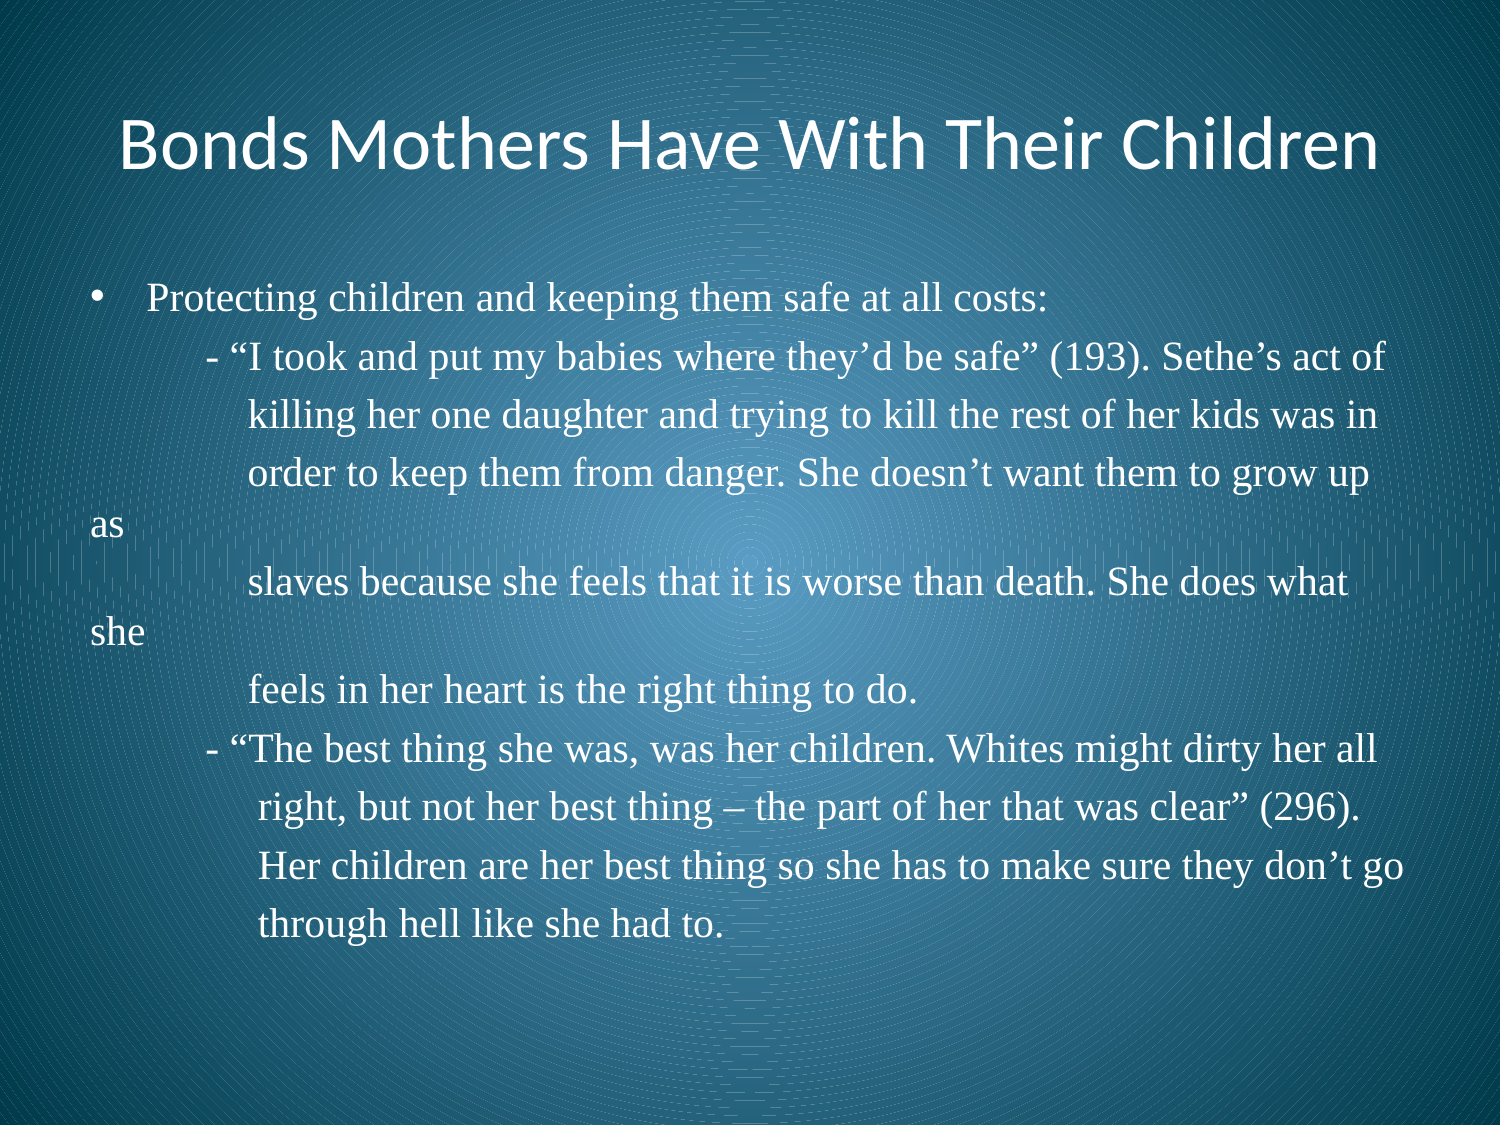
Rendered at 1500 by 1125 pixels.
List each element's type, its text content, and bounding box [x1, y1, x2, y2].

list Protecting children and keeping them safe at all costs: - “I took and put my babies where they’d be safe” (193). Sethe’s act of killing her one daughter and trying to kill the rest of her kids was in order to keep them from danger. She doesn’t want them to grow up as slaves because she feels that it is worse than death. She does what she feels in her heart is the right thing to do. - “The best thing she was, was her children. Whites might dirty her all right, but not her best thing – the part of her that was clear” (296). Her children are her best thing so she has to make sure they don’t go through hell like she had to. [75, 262, 1425, 1005]
title Bonds Mothers Have With Their Children [75, 45, 1425, 233]
